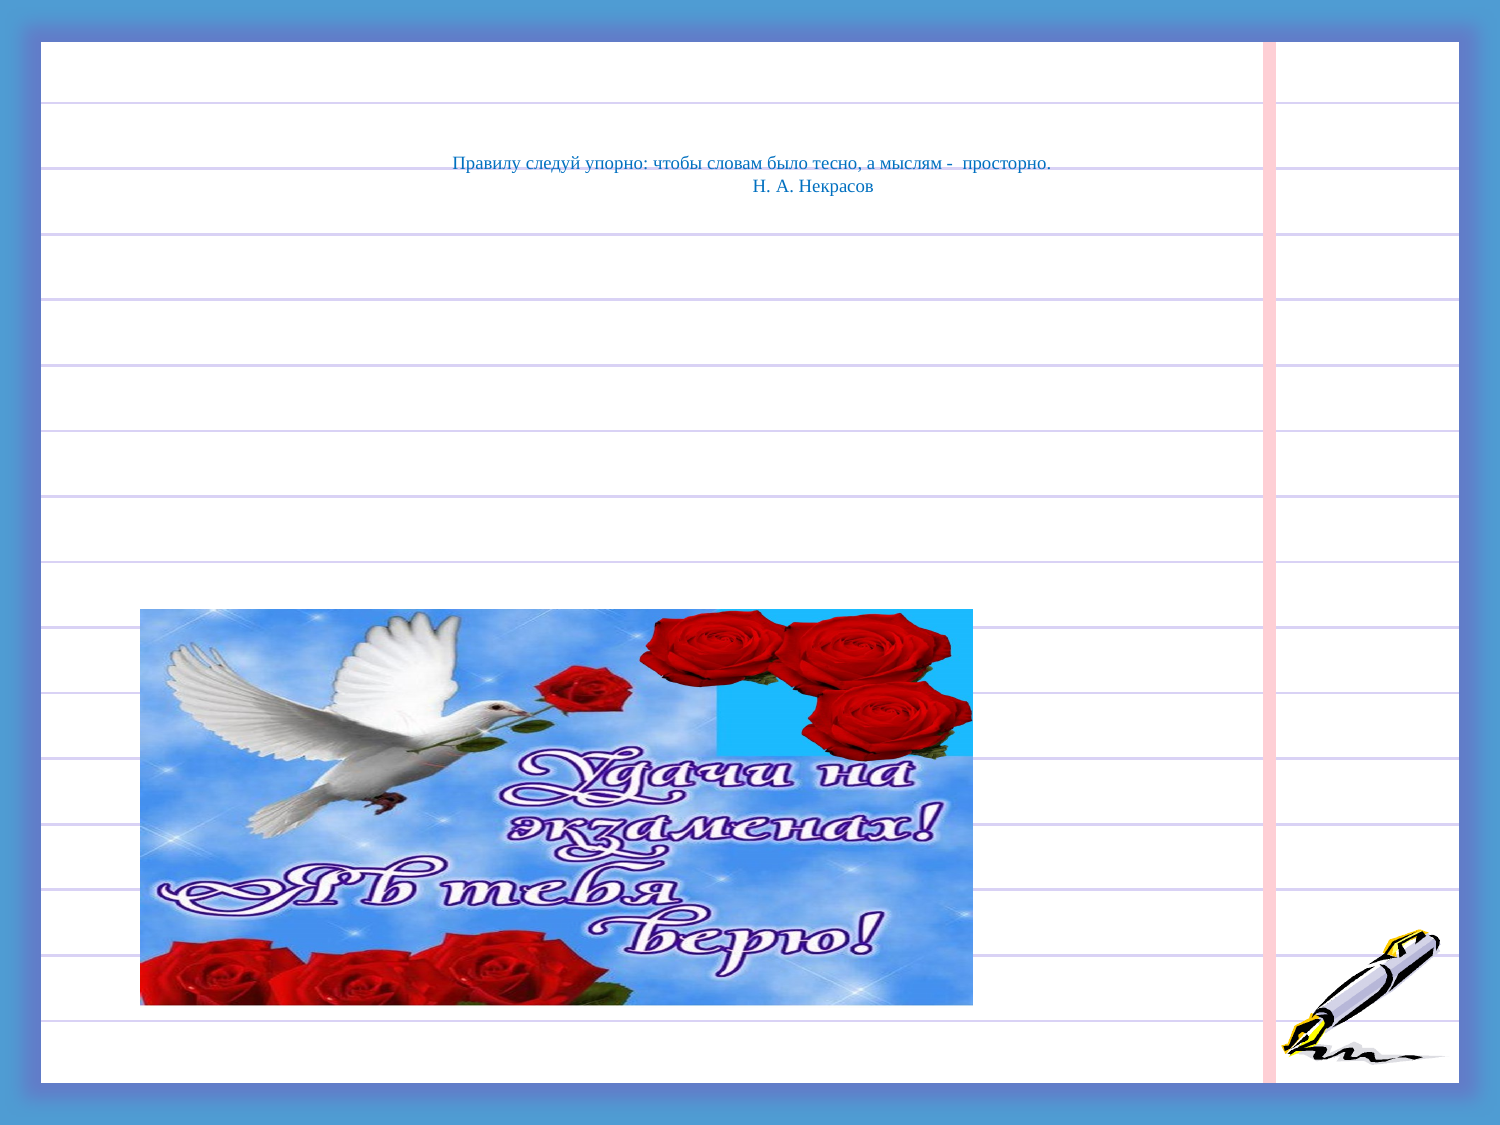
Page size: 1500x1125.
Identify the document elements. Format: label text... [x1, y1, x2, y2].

picture [41, 42, 1459, 1083]
title Правилу следуй упорно: чтобы словам было тесно, а мыслям - просторно. Н. А. Некрасов [76, 66, 1427, 206]
